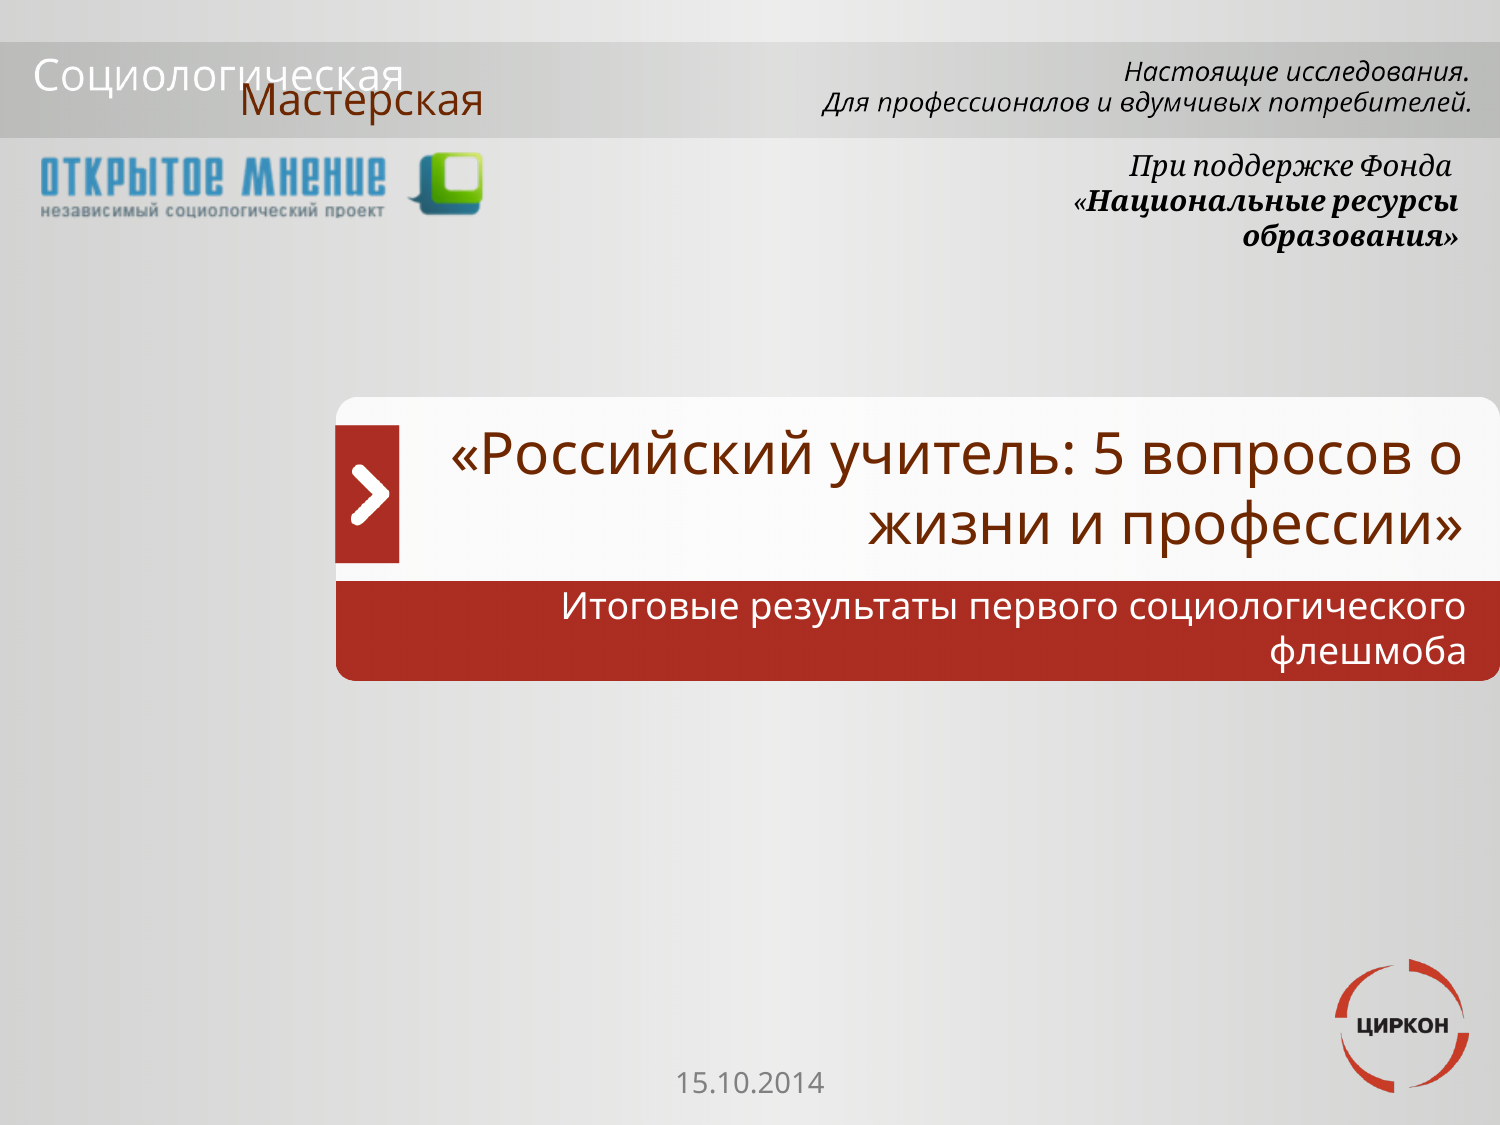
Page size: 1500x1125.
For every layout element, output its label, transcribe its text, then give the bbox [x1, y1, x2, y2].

list «Российский учитель: 5 вопросов о жизни и профессии» [415, 408, 1479, 551]
picture [0, 0, 1500, 1125]
text_box При поддержке Фонда «Национальные ресурсы образования» [856, 140, 1475, 220]
list 15.10.2014 [513, 1056, 987, 1116]
list Итоговые результаты первого социологического флешмоба [419, 574, 1483, 669]
